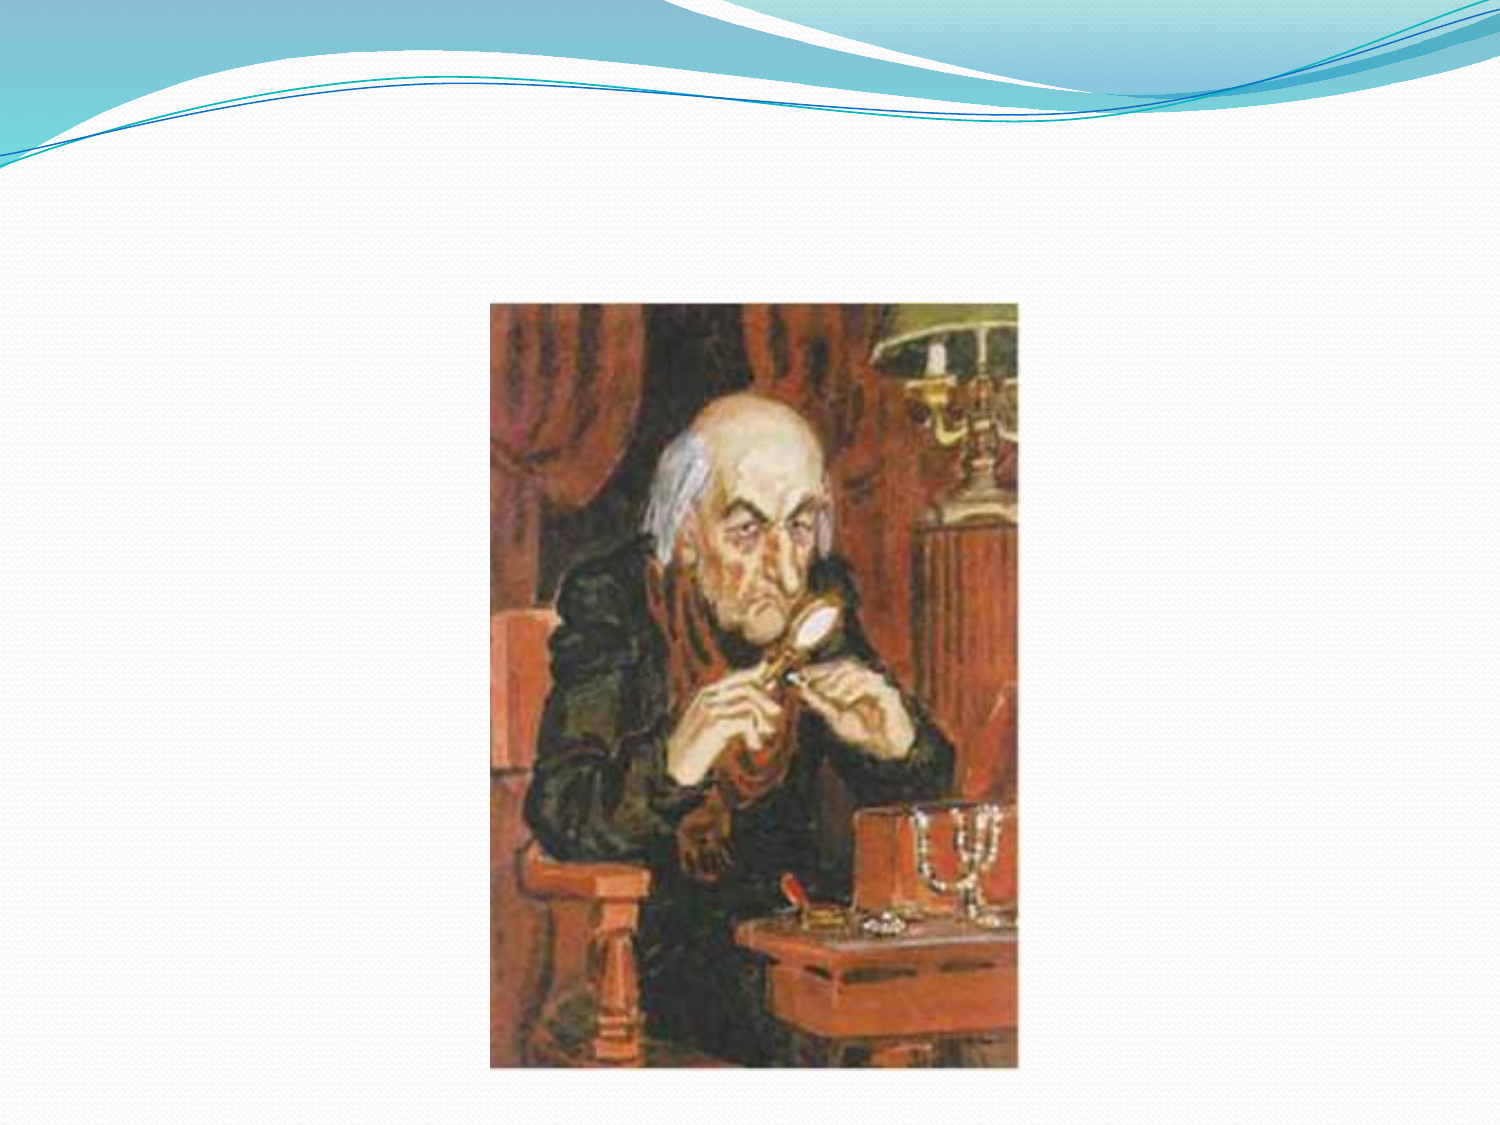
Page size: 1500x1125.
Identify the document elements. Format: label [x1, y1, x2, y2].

list [489, 301, 1021, 1071]
